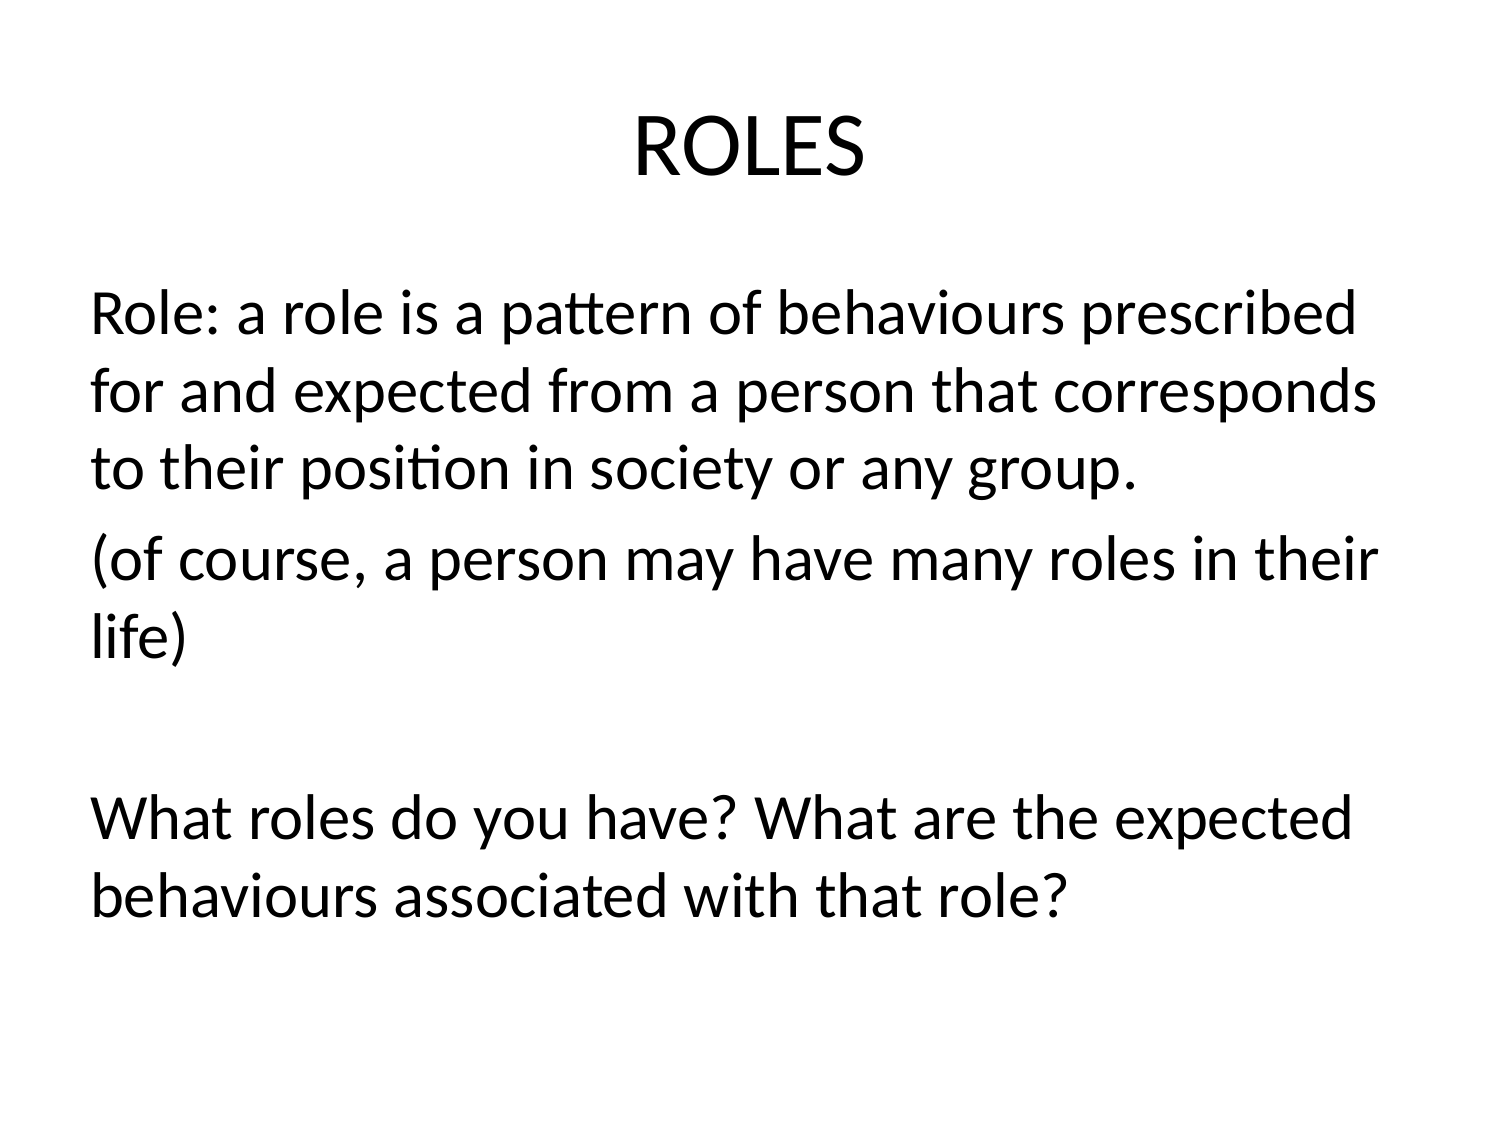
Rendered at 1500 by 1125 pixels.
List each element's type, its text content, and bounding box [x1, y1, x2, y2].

list Role: a role is a pattern of behaviours prescribed for and expected from a person that corresponds to their position in society or any group. (of course, a person may have many roles in their life) What roles do you have? What are the expected behaviours associated with that role? [75, 262, 1425, 1005]
title ROLES [75, 45, 1425, 233]
